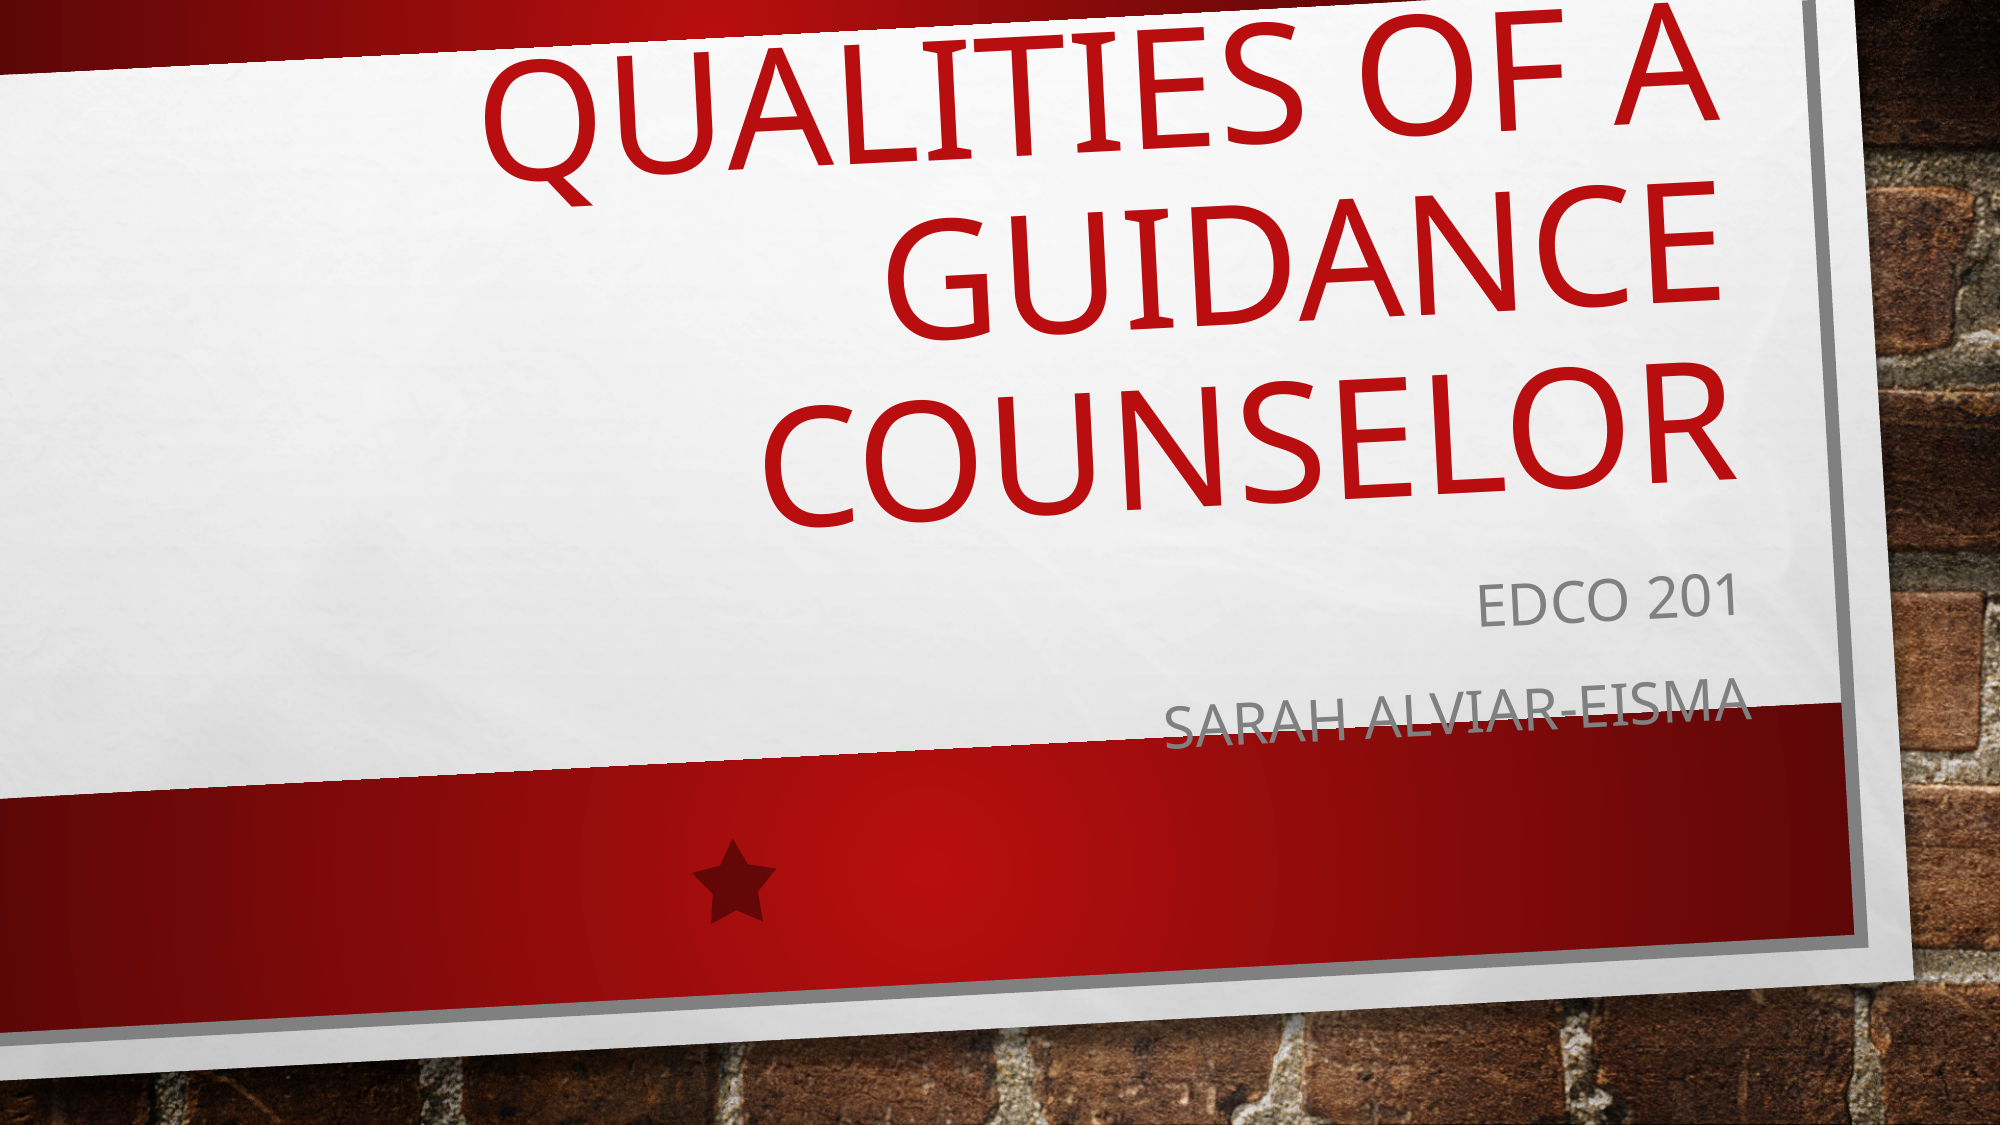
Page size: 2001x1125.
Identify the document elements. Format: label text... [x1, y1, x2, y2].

title QUALITIES of a guidance counselor [135, 67, 1758, 605]
picture [0, 0, 2000, 1125]
subtitle EDCO 201 Sarah Alviar-EISMA [159, 533, 1763, 708]
